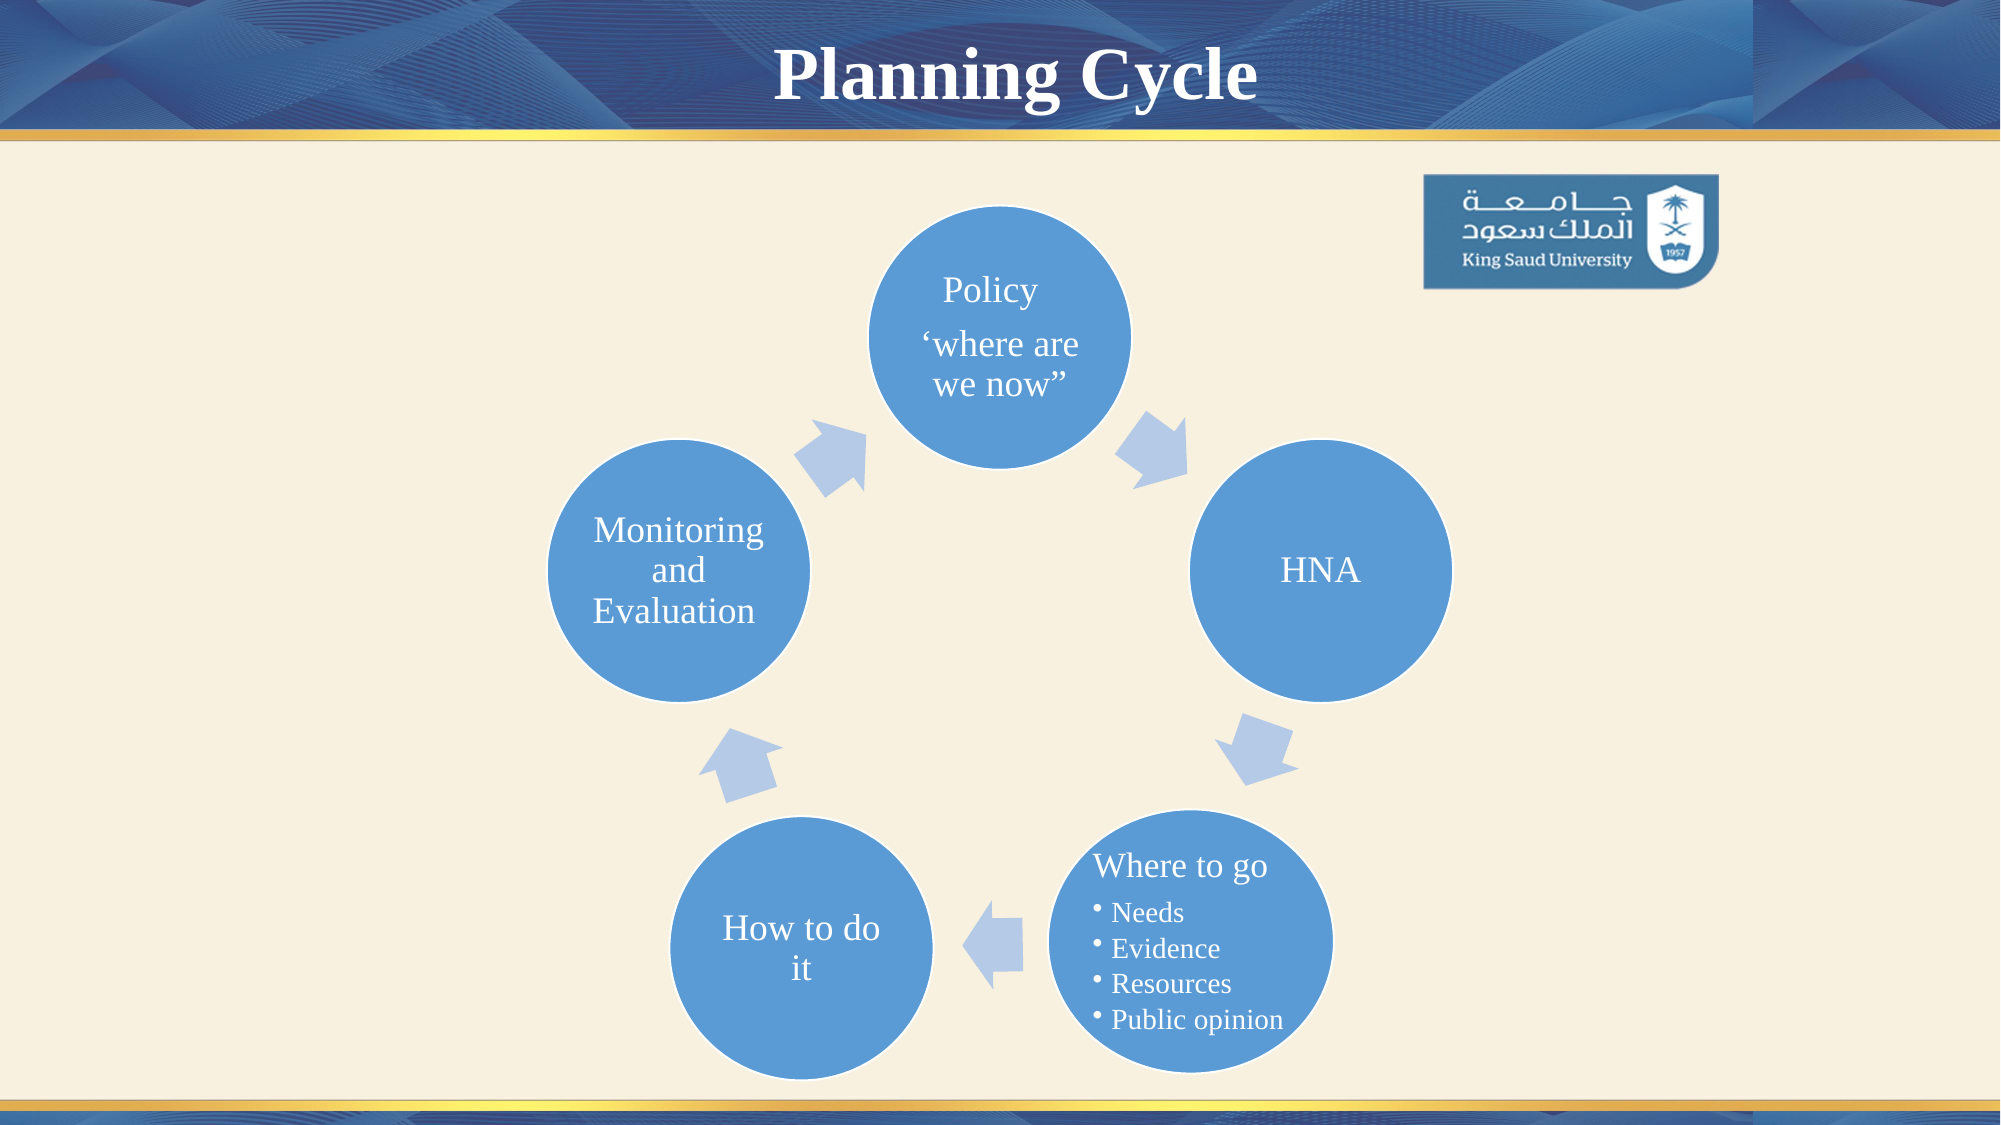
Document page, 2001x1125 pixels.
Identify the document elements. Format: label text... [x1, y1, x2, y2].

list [324, 205, 1675, 1081]
title Planning Cycle [366, 6, 1667, 144]
picture [0, 0, 2001, 1125]
